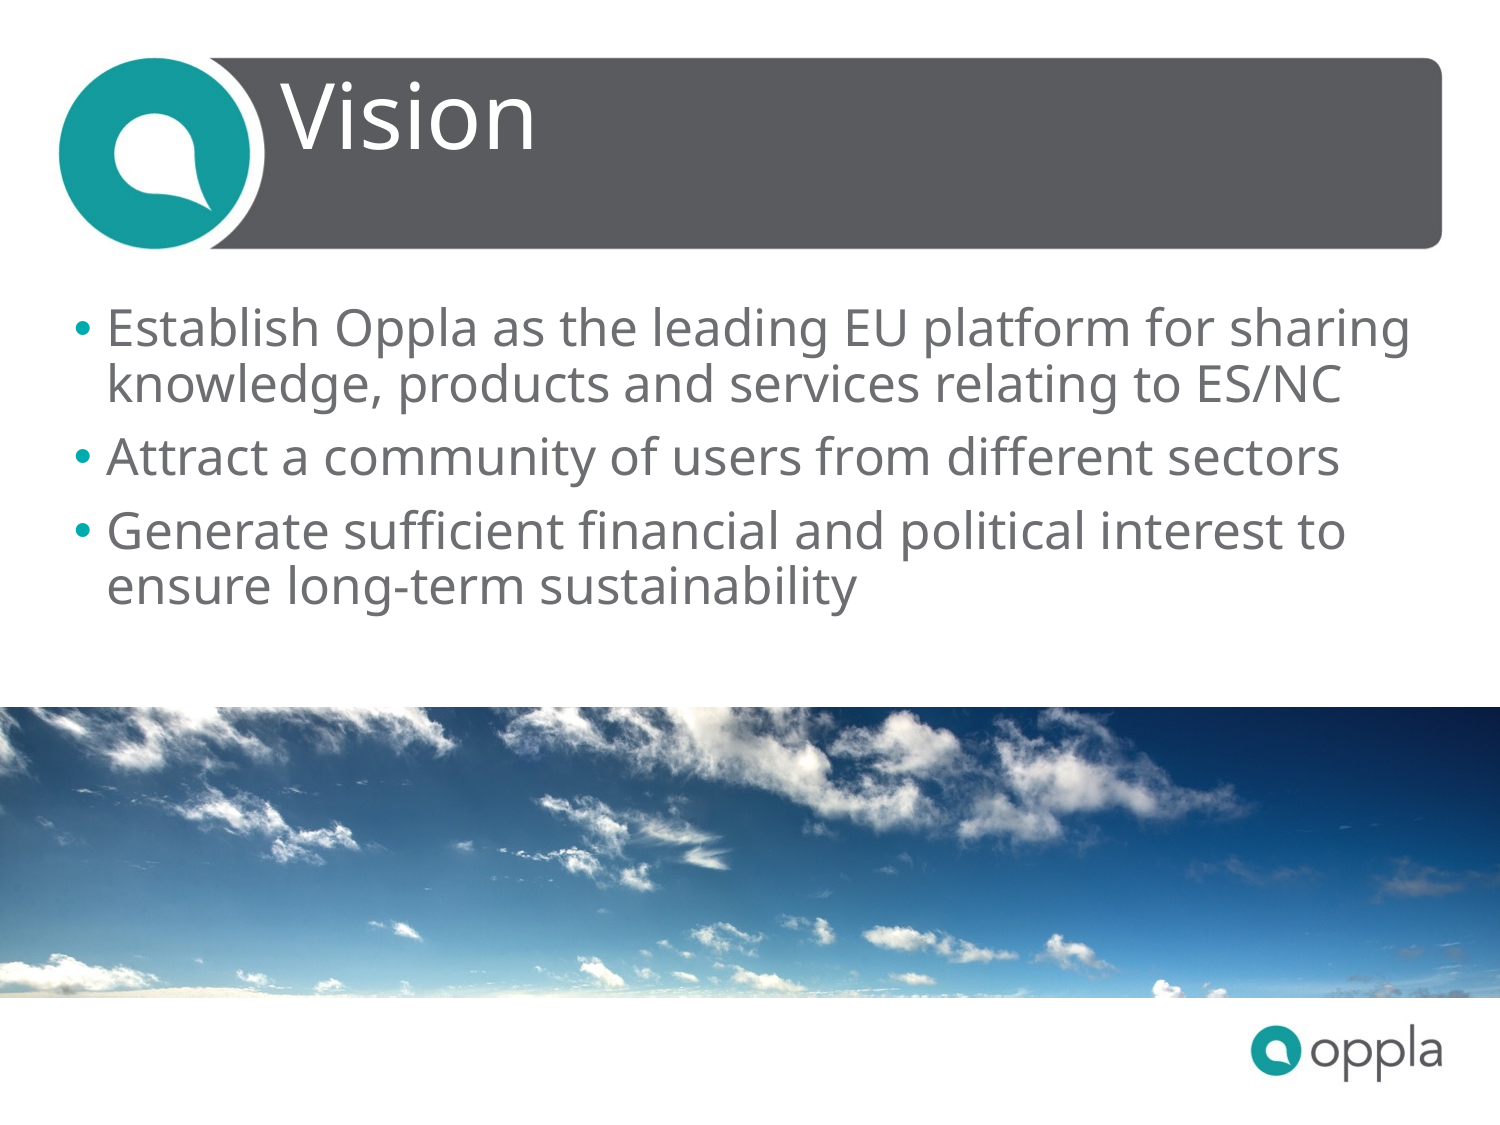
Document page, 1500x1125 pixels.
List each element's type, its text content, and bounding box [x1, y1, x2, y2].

title Vision [265, 73, 1418, 252]
picture [0, 0, 1500, 1125]
list Establish Oppla as the leading EU platform for sharing knowledge, products and services relating to ES/NC Attract a community of users from different sectors Generate sufficient financial and political interest to ensure long-term sustainability [58, 287, 1441, 697]
